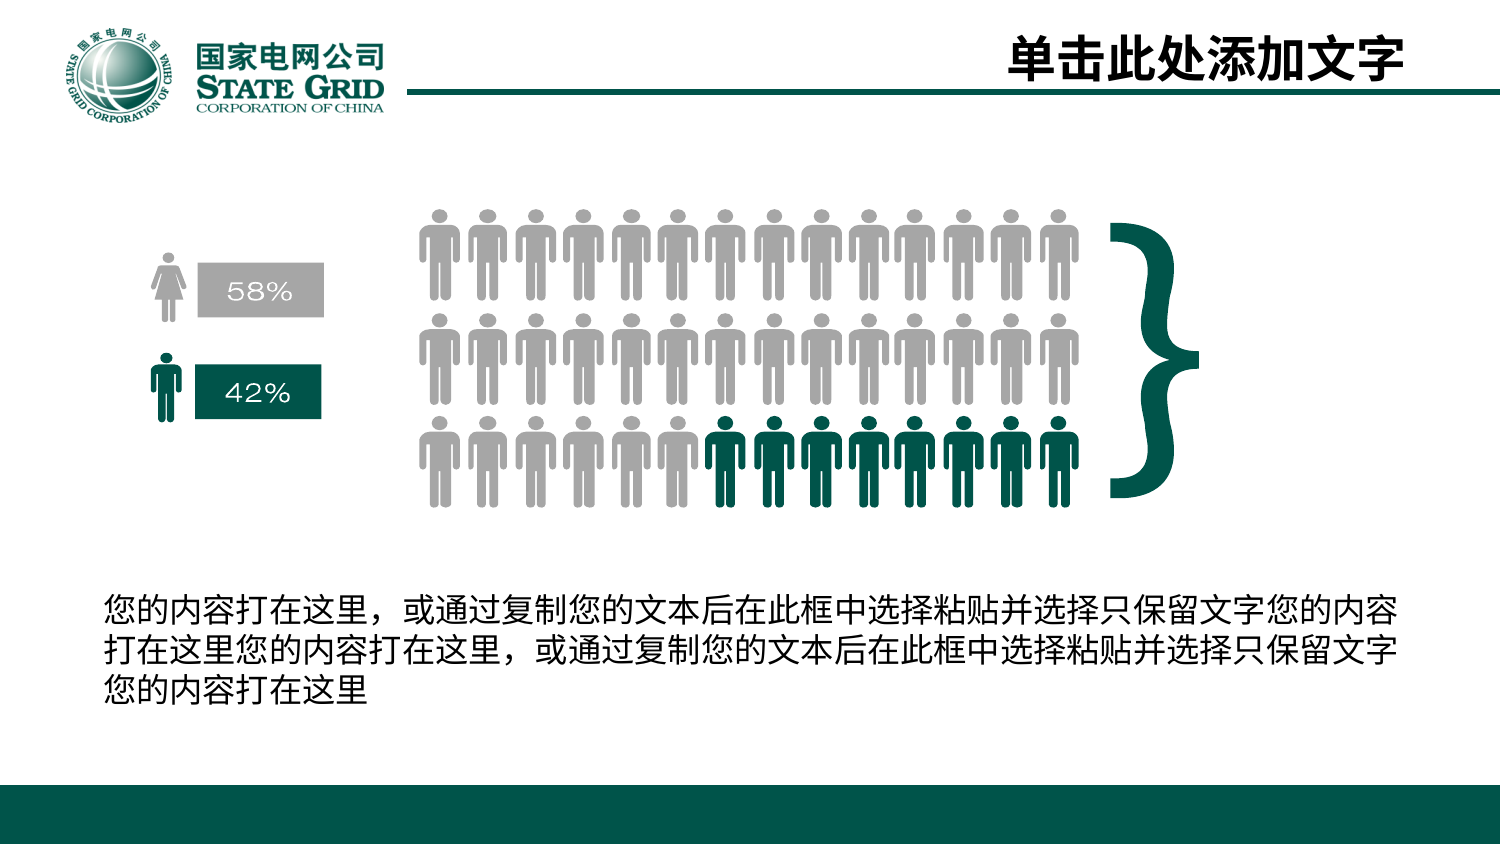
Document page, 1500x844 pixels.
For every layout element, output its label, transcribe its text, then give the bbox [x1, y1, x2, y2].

picture [66, 28, 384, 123]
text_box 您的内容打在这里，或通过复制您的文本后在此框中选择粘贴并选择只保留文字您的内容打在这里您的内容打在这里，或通过复制您的文本后在此框中选择粘贴并选择只保留文字您的内容打在这里 [88, 581, 1424, 717]
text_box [150, 352, 322, 423]
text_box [419, 208, 1079, 301]
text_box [704, 415, 1079, 508]
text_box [150, 252, 324, 323]
text_box [1110, 222, 1199, 499]
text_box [419, 312, 1079, 406]
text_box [419, 415, 699, 508]
